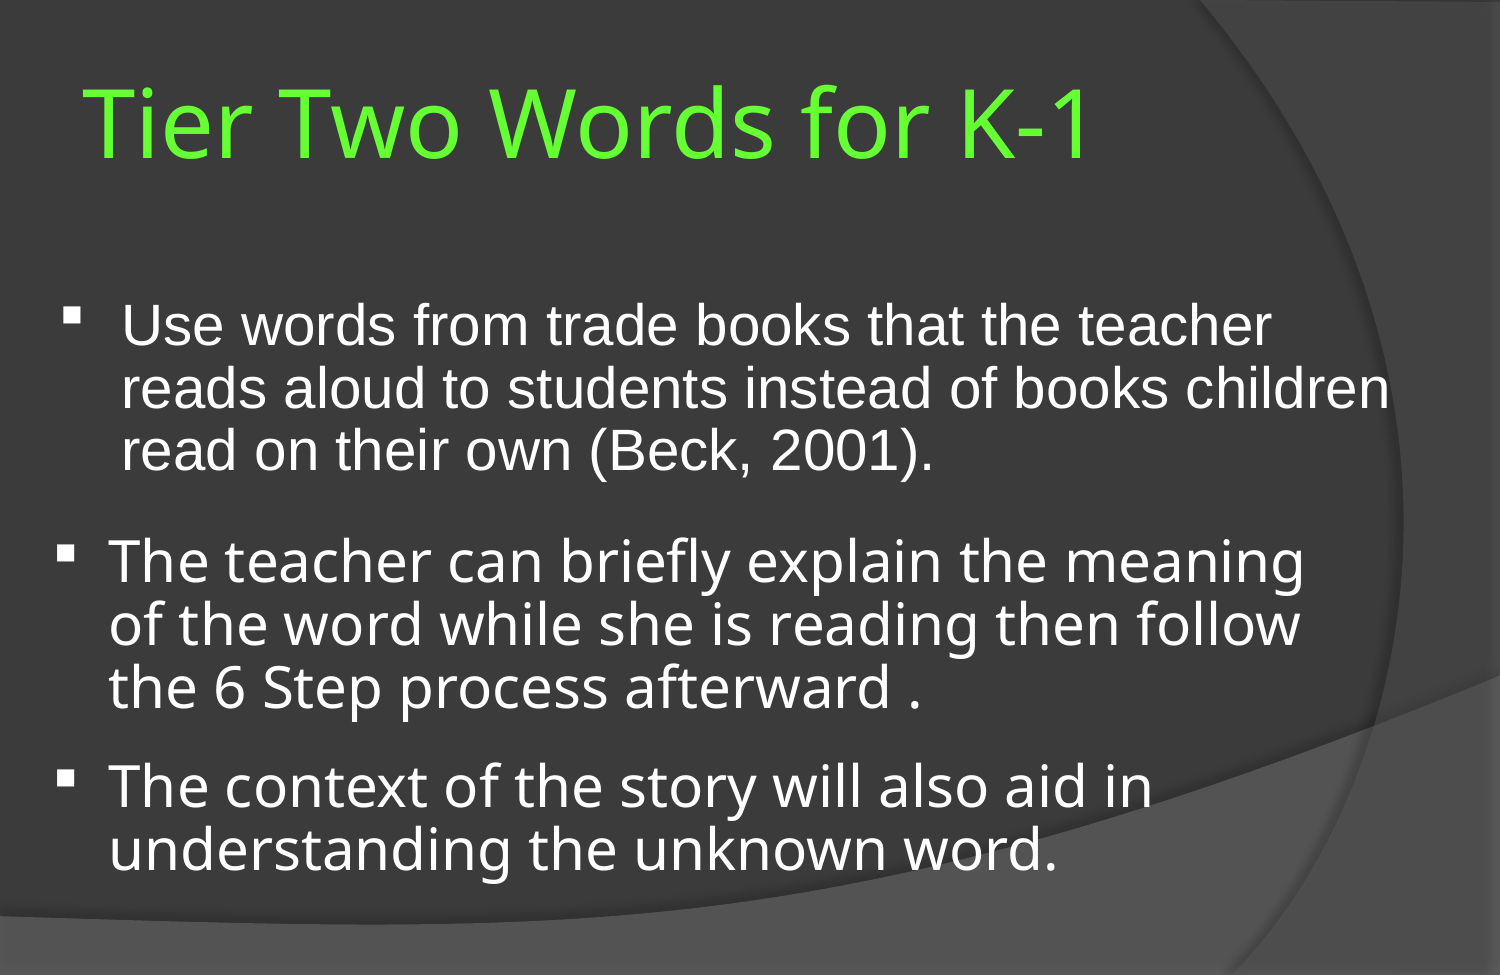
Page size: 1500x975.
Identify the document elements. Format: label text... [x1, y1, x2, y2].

list Use words from trade books that the teacher reads aloud to students instead of books children read on their own (Beck, 2001). [37, 287, 1426, 506]
text_box The teacher can briefly explain the meaning of the word while she is reading then follow the 6 Step process afterward . [37, 524, 1325, 680]
text_box The context of the story will also aid in understanding the unknown word. [37, 749, 1313, 893]
title Tier Two Words for K-1 [74, 38, 1301, 202]
